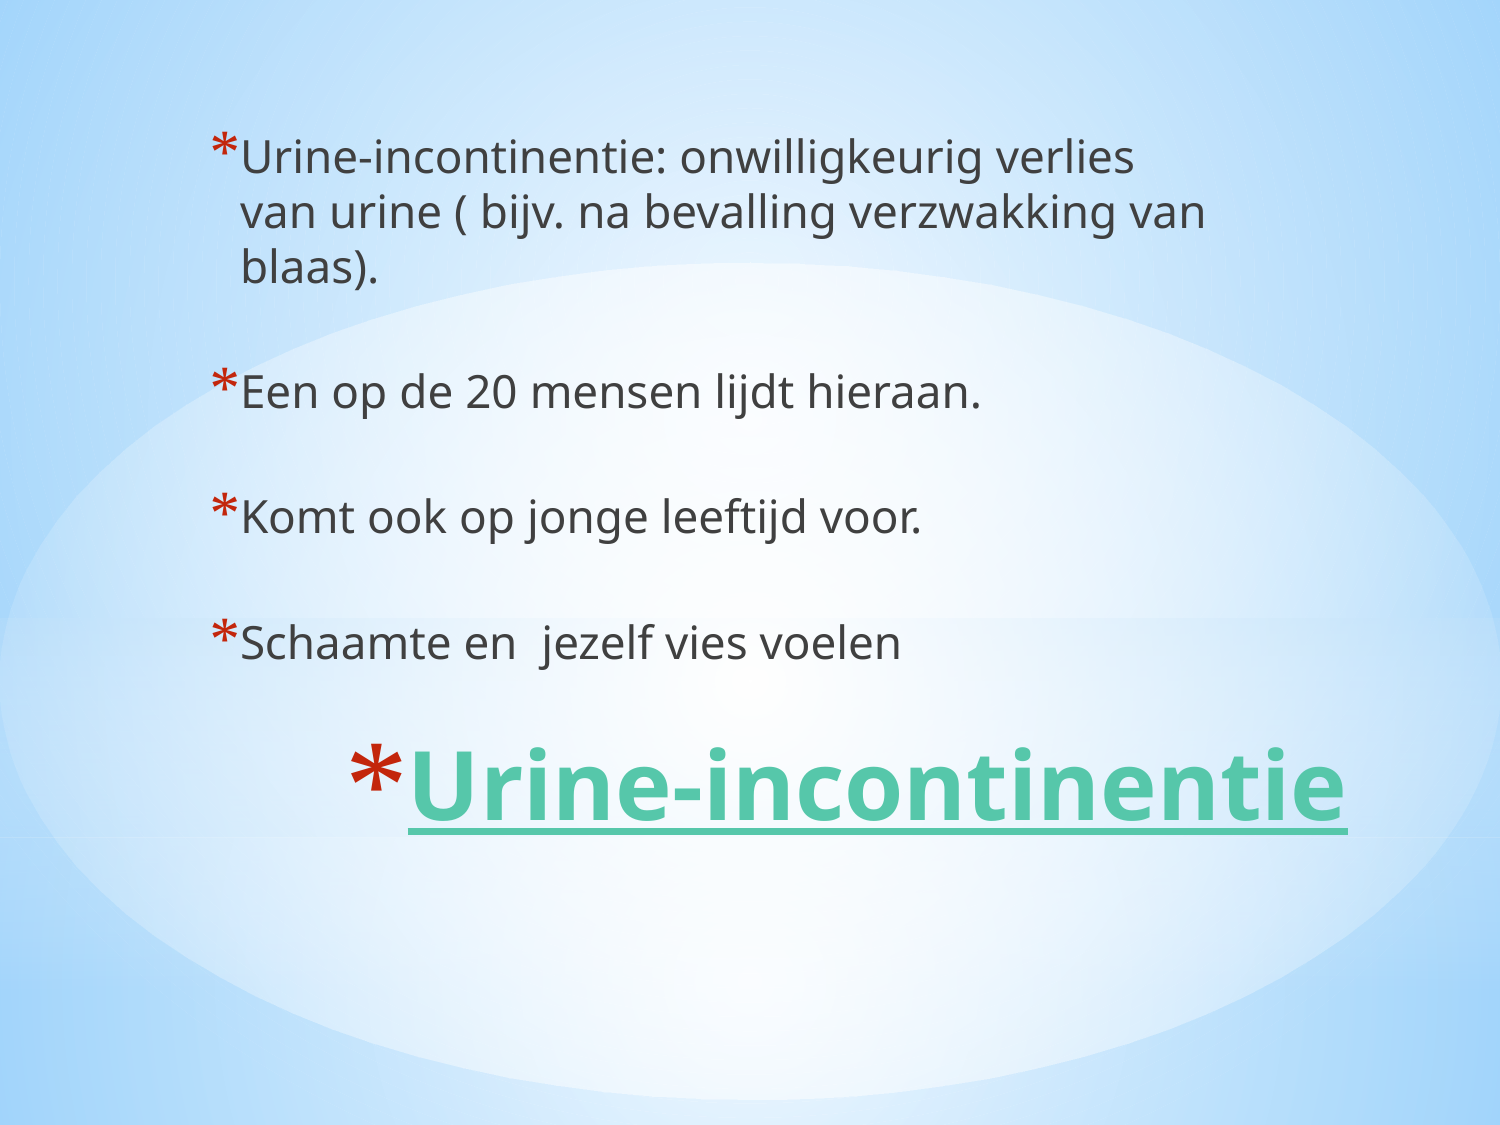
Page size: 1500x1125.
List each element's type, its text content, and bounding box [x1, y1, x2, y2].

list Urine-incontinentie: onwilligkeurig verlies van urine ( bijv. na bevalling verzwakking van blaas). Een op de 20 mensen lijdt hieraan. Komt ook op jonge leeftijd voor. Schaamte en jezelf vies voelen [187, 120, 1238, 690]
title Urine-incontinentie [294, 717, 1363, 905]
